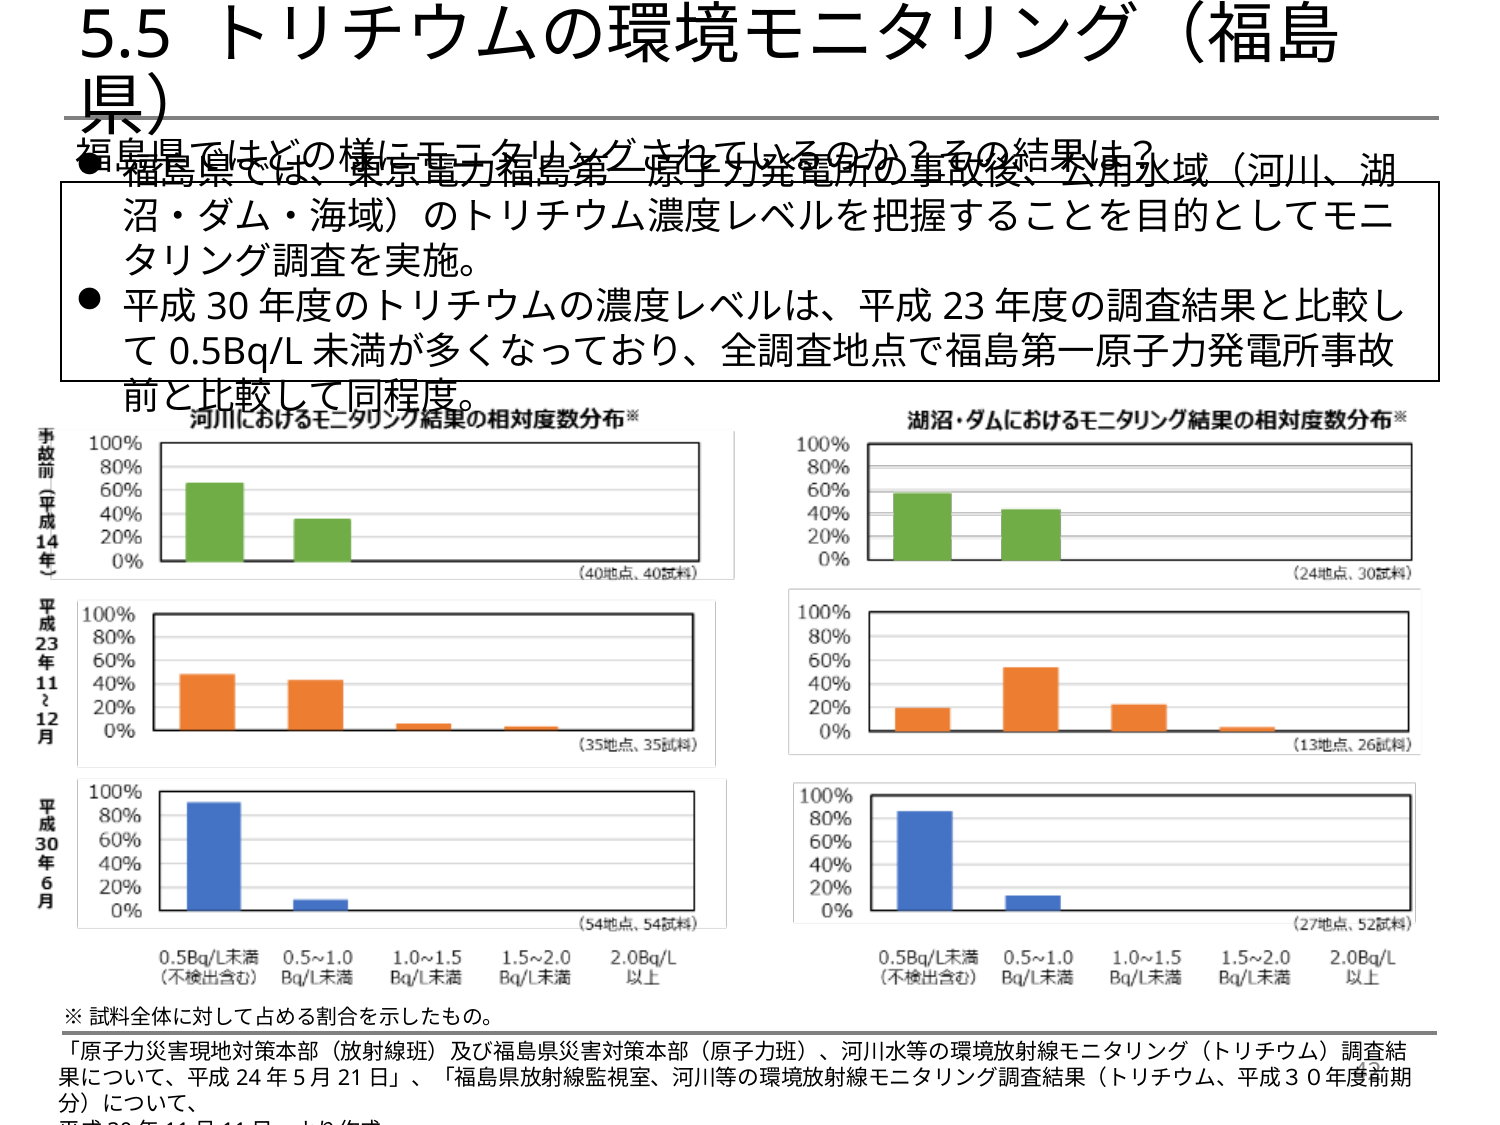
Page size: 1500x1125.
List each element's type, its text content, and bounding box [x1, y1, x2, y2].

text_box 「原子力災害現地対策本部（放射線班）及び福島県災害対策本部（原子力班）、河川水等の環境放射線モニタリング（トリチウム）調査結果について、平成24年5月21日」、「福島県放射線監視室、河川等の環境放射線モニタリング調査結果（トリチウム、平成３０年度前期分）について、 平成30年11月11日」より作成 [43, 1030, 1439, 1125]
text_box 福島県では、東京電力福島第一原子力発電所の事故後、公用水域（河川、湖沼・ダム・海域）のトリチウム濃度レベルを把握することを目的としてモニタリング調査を実施。 平成30年度のトリチウムの濃度レベルは、平成23年度の調査結果と比較して0.5Bq/L未満が多くなっており、全調査地点で福島第一原子力発電所事故前と比較して同程度。 [60, 185, 1440, 382]
text_box 福島県ではどの様にモニタリングされているのか？その結果は？ [60, 124, 1440, 185]
text_box ※試料全体に対して占める割合を示したもの。 [48, 999, 584, 1036]
picture [20, 397, 1480, 999]
title 5.5 トリチウムの環境モニタリング（福島県） [63, 28, 1439, 116]
